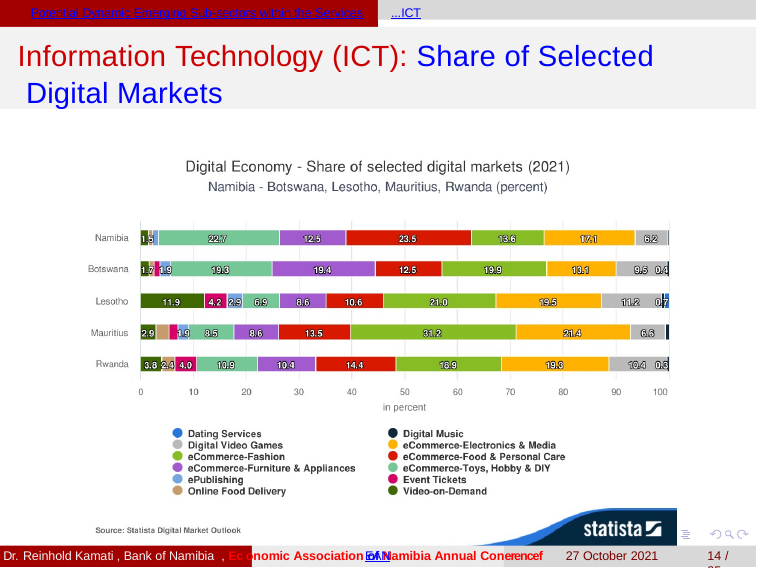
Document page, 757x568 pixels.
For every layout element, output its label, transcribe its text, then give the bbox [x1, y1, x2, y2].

text_box Information Technology (ICT): Share of Selected Digital Markets [0, 26, 756, 109]
text_box ...ICT [377, 0, 756, 20]
text_box Potential Dynamic Emerging Sub-sectors within the Services [28, 2, 367, 20]
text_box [0, 139, 757, 568]
